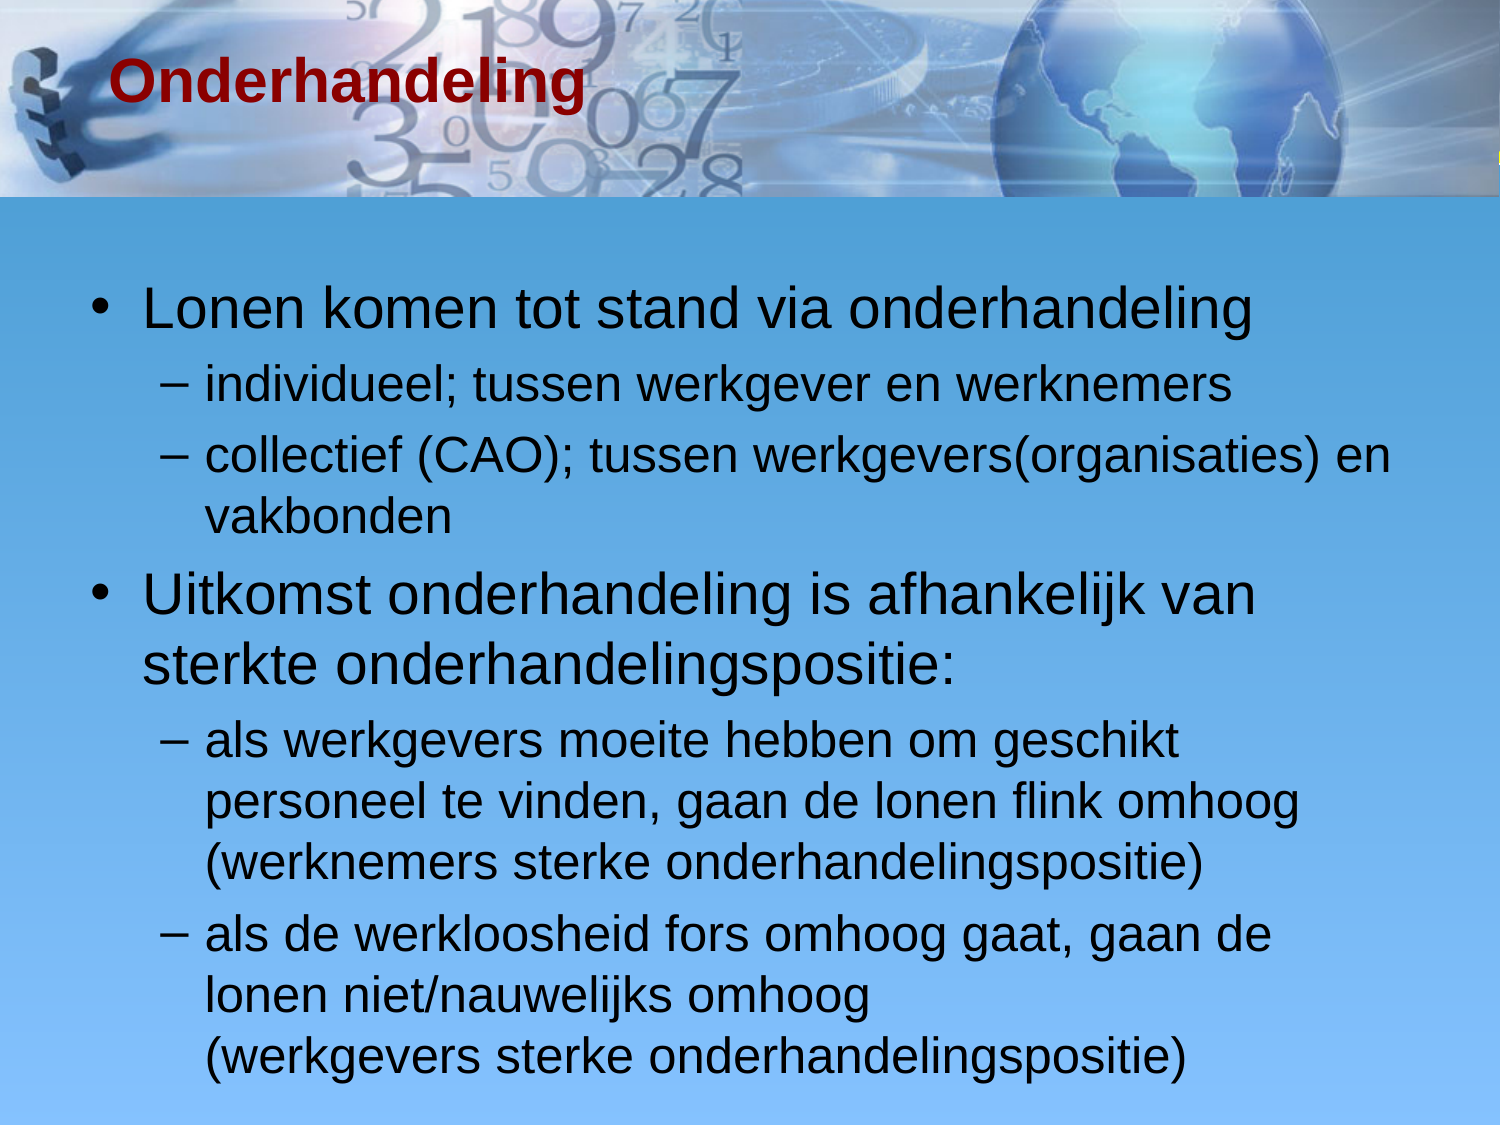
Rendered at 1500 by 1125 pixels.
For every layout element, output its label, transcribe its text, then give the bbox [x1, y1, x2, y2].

list Lonen komen tot stand via onderhandeling individueel; tussen werkgever en werknemers collectief (CAO); tussen werkgevers(organisaties) en vakbonden Uitkomst onderhandeling is afhankelijk van sterkte onderhandelingspositie: als werkgevers moeite hebben om geschikt personeel te vinden, gaan de lonen flink omhoog (werknemers sterke onderhandelingspositie) als de werkloosheid fors omhoog gaat, gaan de lonen niet/nauwelijks omhoog (werkgevers sterke onderhandelingspositie) [74, 262, 1426, 1095]
title Onderhandeling [93, 34, 1121, 120]
picture [0, 0, 1500, 197]
